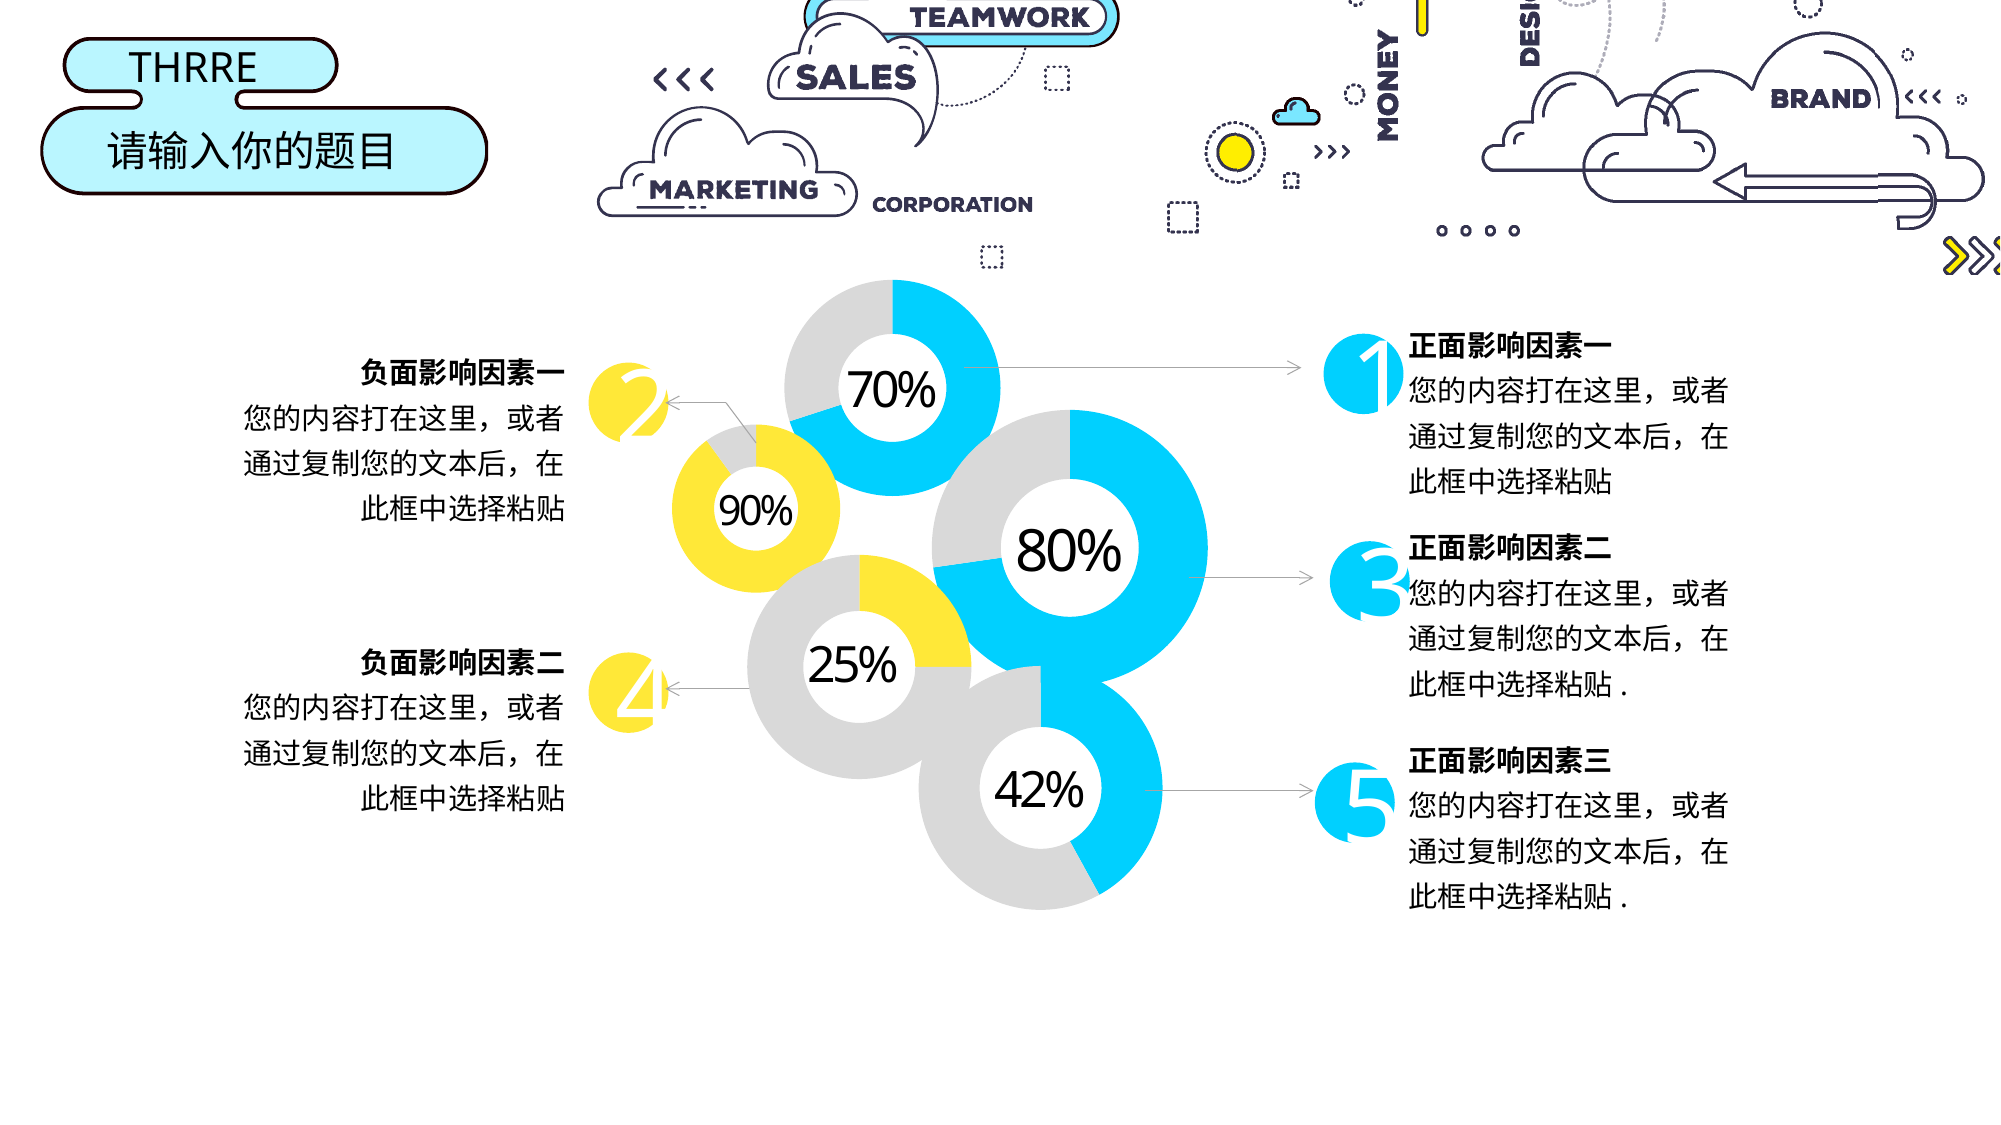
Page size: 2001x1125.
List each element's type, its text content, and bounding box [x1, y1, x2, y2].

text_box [725, 402, 756, 444]
text_box 3 [1328, 540, 1411, 623]
text_box 正面影响因素一 您的内容打在这里，或者通过复制您的文本后，在此框中选择粘贴 [1401, 312, 1760, 503]
chart [668, 266, 1214, 926]
text_box 4 [587, 651, 670, 734]
text_box 5 [1313, 761, 1396, 844]
text_box 负面影响因素一 您的内容打在这里，或者通过复制您的文本后，在此框中选择粘贴 [224, 340, 573, 530]
text_box 负面影响因素二 您的内容打在这里，或者通过复制您的文本后，在此框中选择粘贴 [224, 630, 573, 820]
text_box 正面影响因素三 您的内容打在这里，或者通过复制您的文本后，在此框中选择粘贴. [1401, 728, 1760, 918]
text_box 正面影响因素二 您的内容打在这里，或者通过复制您的文本后，在此框中选择粘贴. [1401, 515, 1760, 705]
text_box 1 [1322, 332, 1405, 416]
text_box 2 [587, 361, 670, 445]
